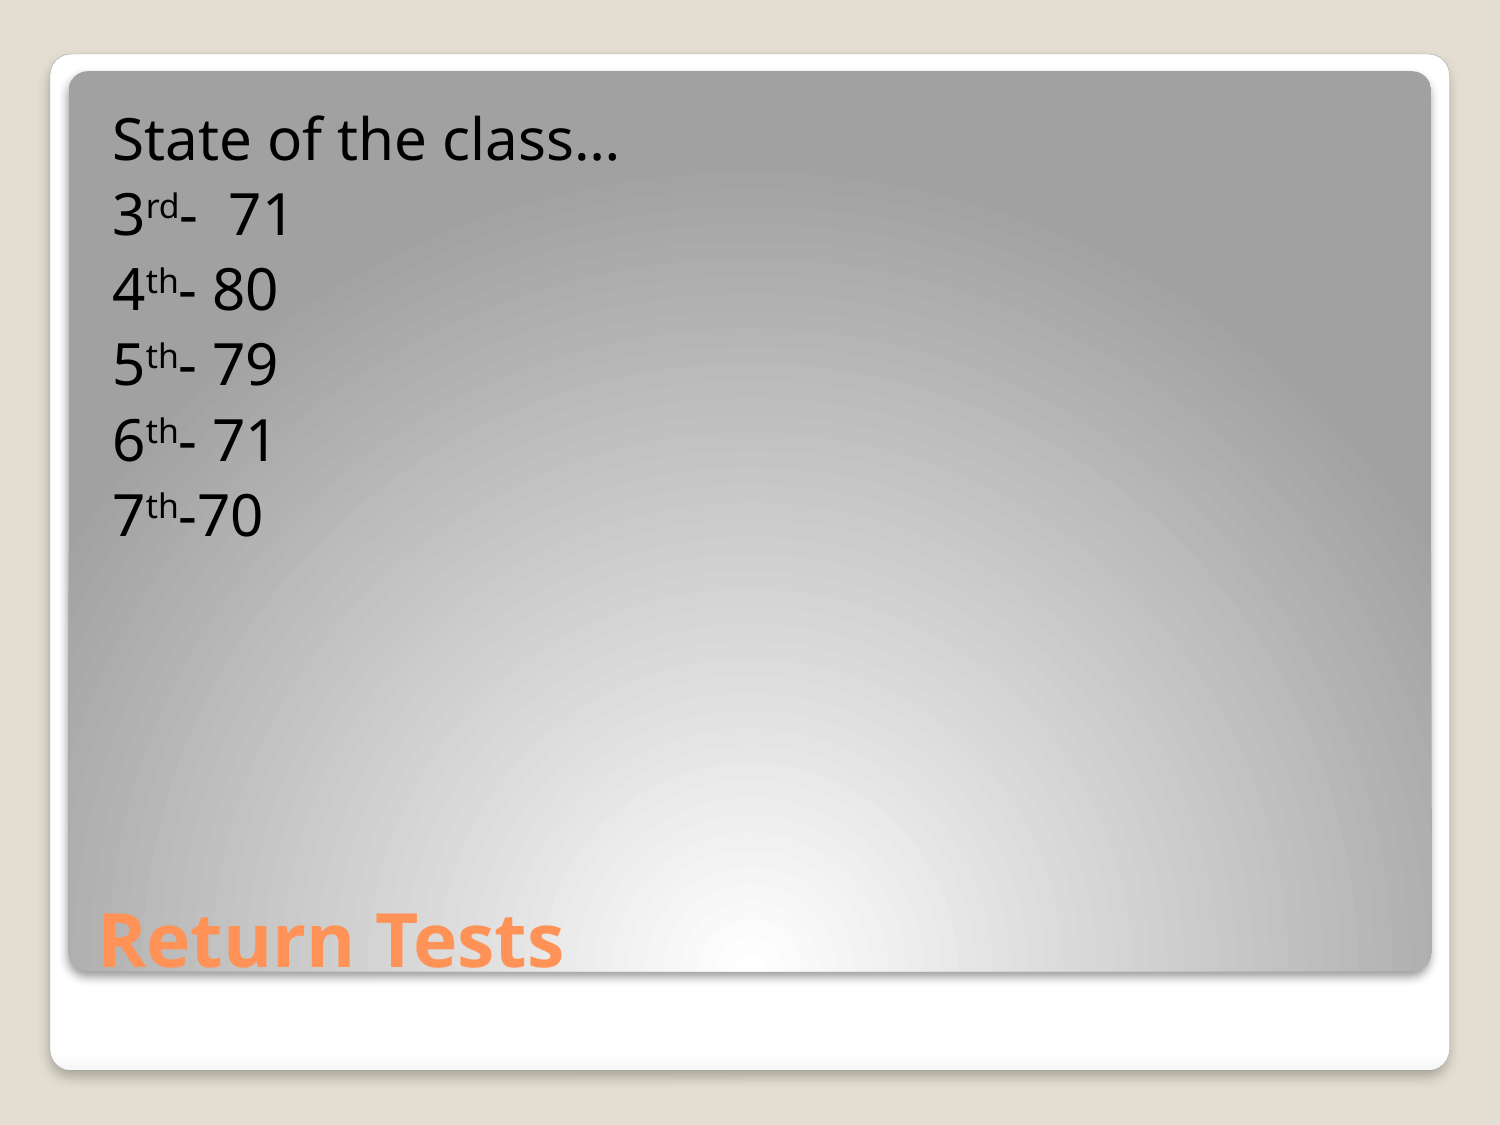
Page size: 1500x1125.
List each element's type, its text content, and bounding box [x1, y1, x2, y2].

title Return Tests [82, 817, 1425, 990]
list State of the class… 3rd- 71 4th- 80 5th- 79 6th- 71 7th-70 [82, 86, 1425, 774]
